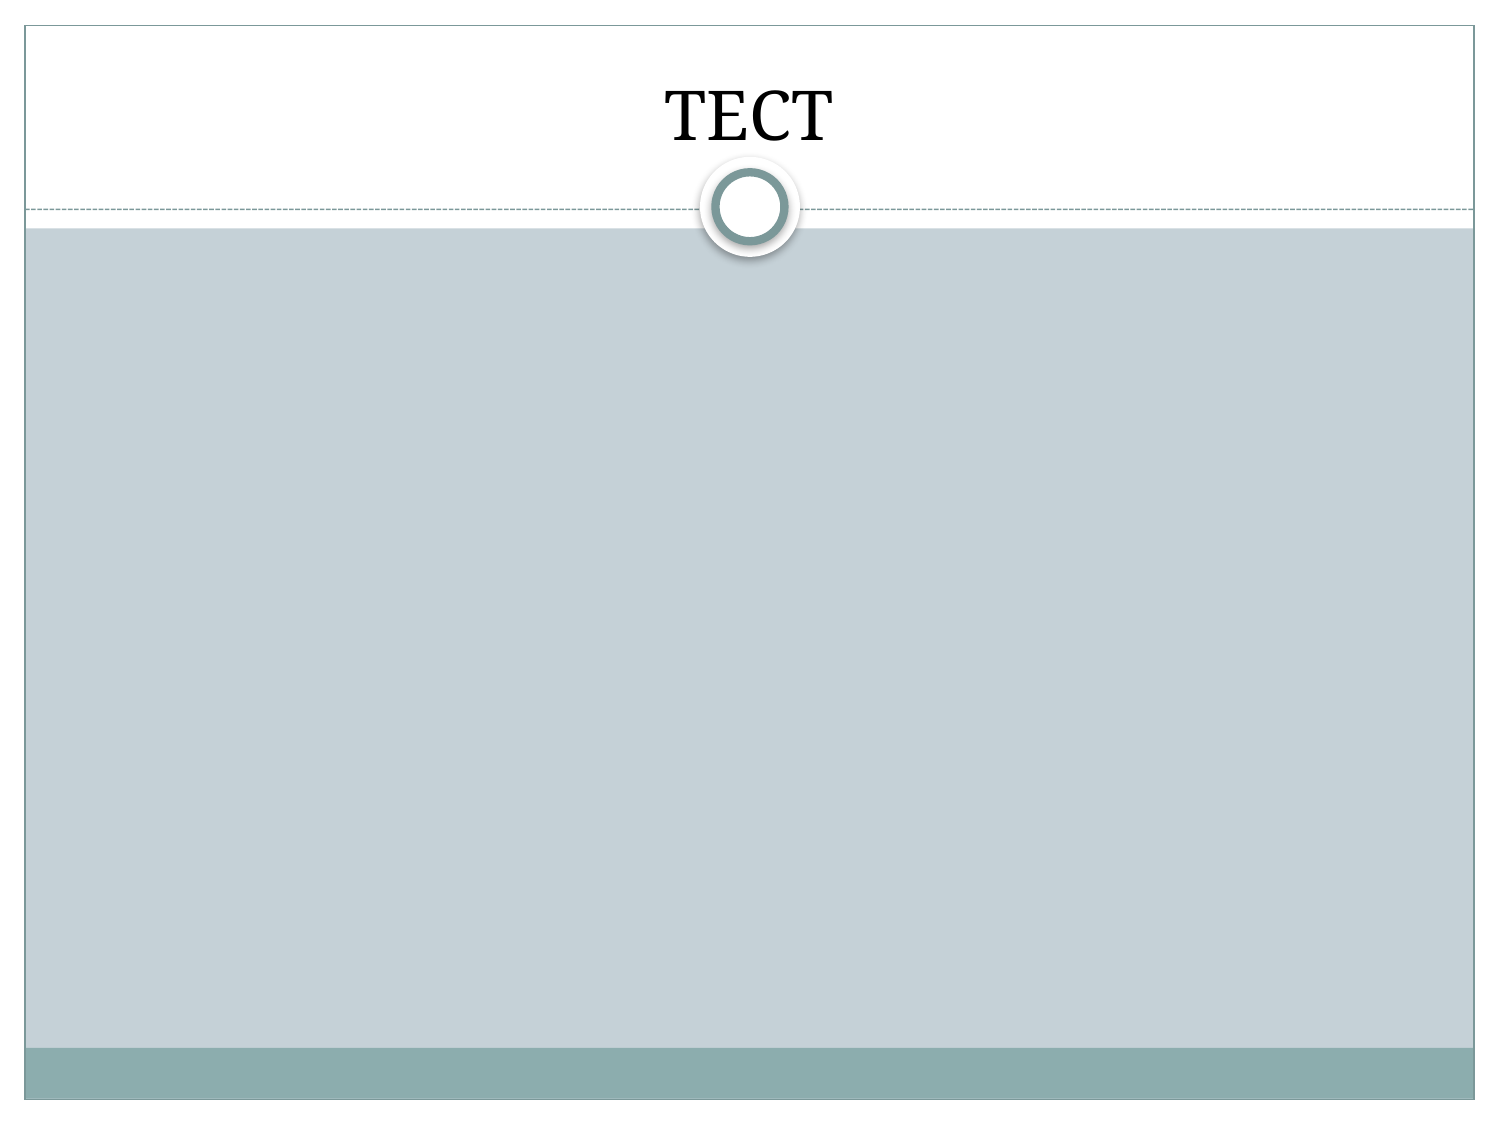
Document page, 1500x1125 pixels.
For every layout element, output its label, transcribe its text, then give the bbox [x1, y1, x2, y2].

title ТЕСТ [49, 37, 1450, 162]
